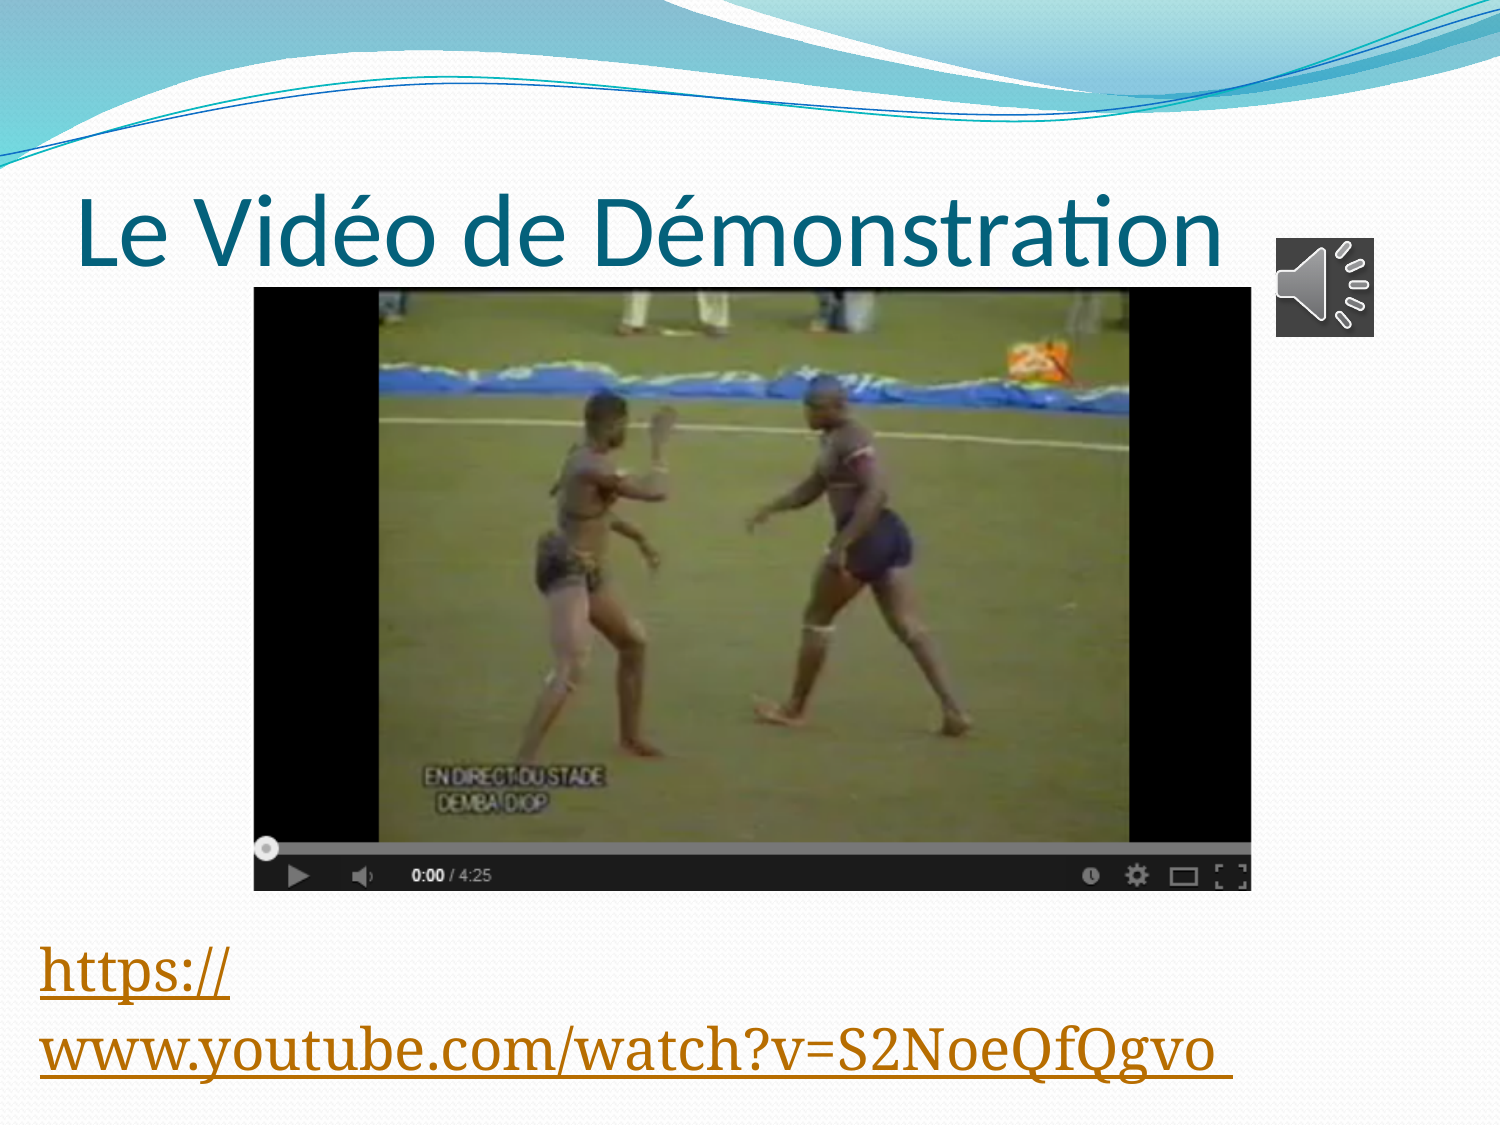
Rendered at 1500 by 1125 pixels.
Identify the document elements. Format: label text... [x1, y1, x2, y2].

picture [1274, 237, 1376, 338]
picture [250, 287, 1253, 891]
text_box https://www.youtube.com/watch?v=S2NoeQfQgvo [24, 925, 1438, 1125]
title Le Vidéo de Démonstration [75, 99, 1438, 288]
